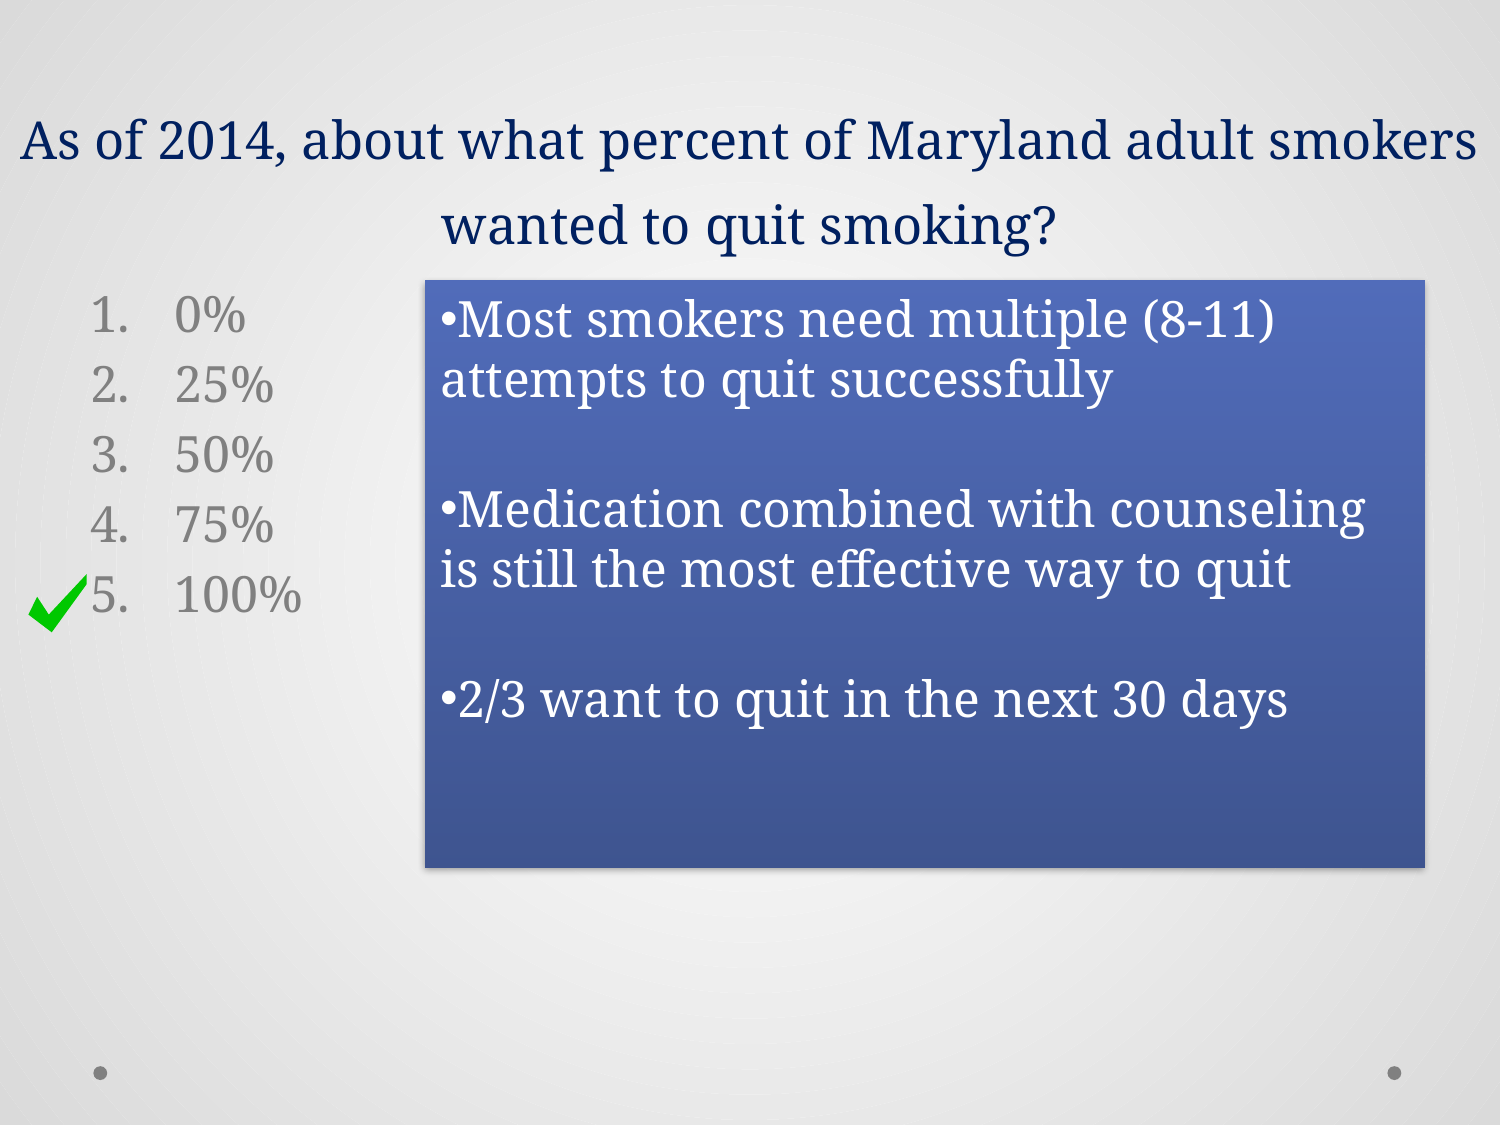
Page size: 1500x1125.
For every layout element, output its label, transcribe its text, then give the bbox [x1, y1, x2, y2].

title As of 2014, about what percent of Maryland adult smokers wanted to quit smoking? [0, 75, 1500, 263]
list 0% 25% 50% 75% 100% [75, 275, 713, 1005]
text_box Most smokers need multiple (8-11) attempts to quit successfully Medication combined with counseling is still the most effective way to quit 2/3 want to quit in the next 30 days [425, 280, 1425, 868]
text_box [26, 571, 90, 635]
